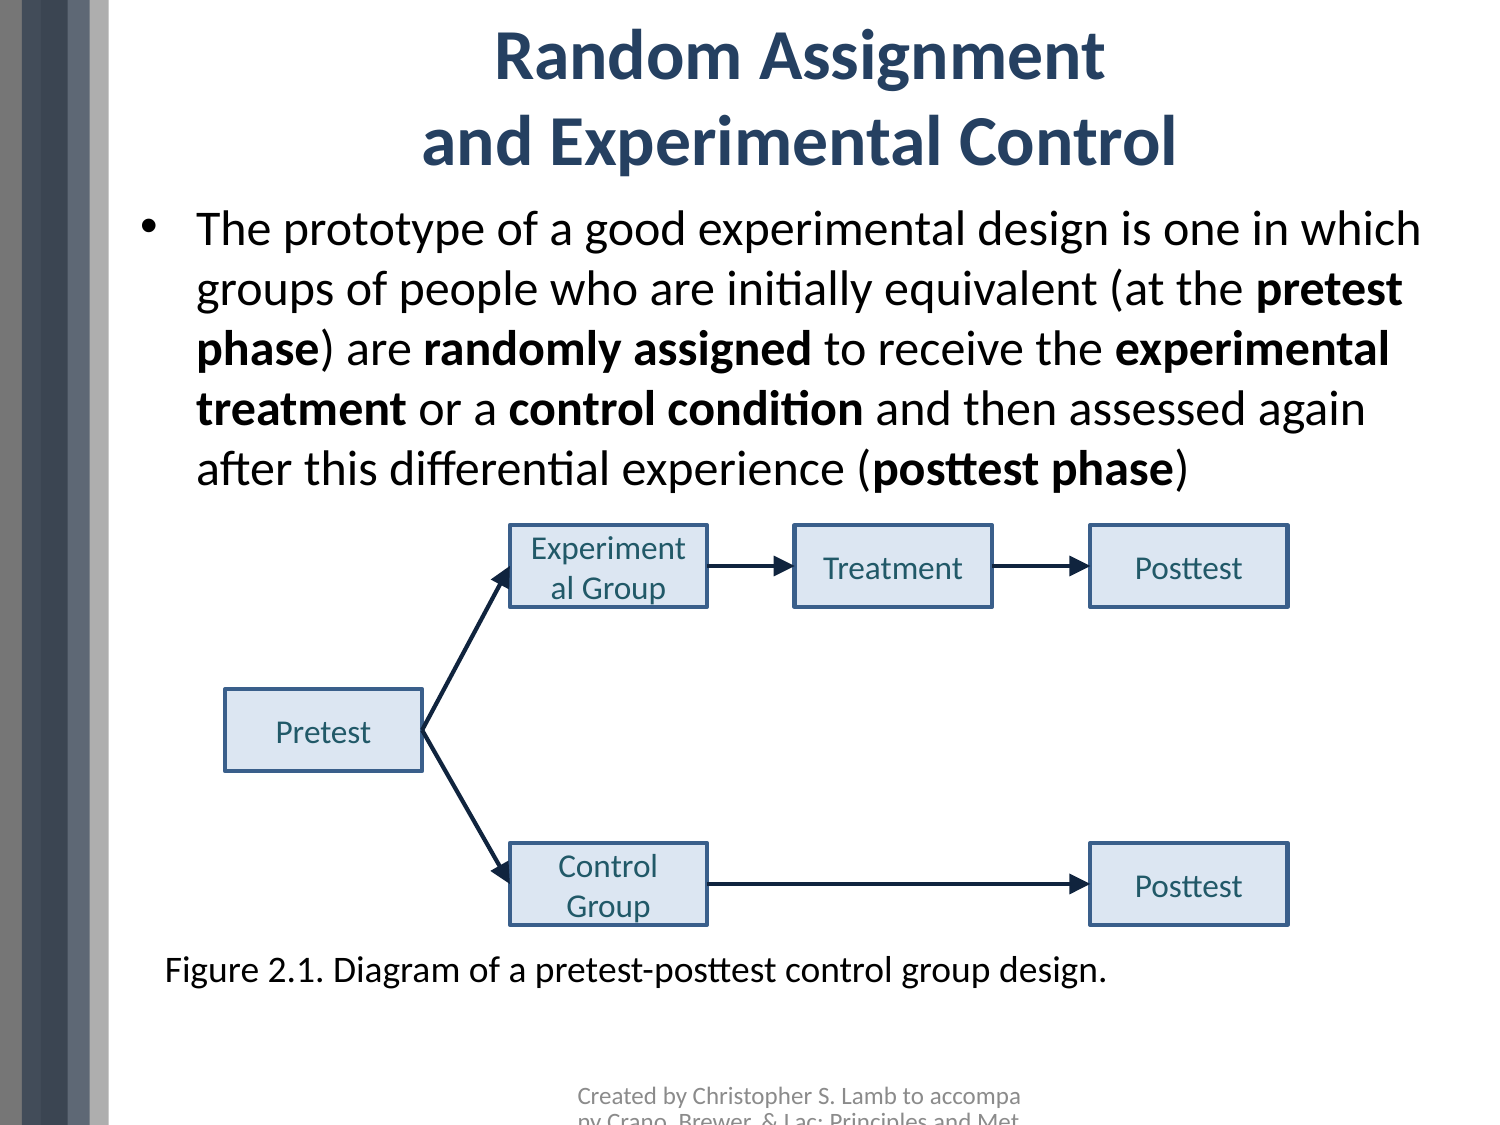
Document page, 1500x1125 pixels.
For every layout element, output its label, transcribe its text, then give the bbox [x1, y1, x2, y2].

text_box Figure 2.1. Diagram of a pretest-posttest control group design. [149, 937, 1363, 998]
footer Created by Christopher S. Lamb to accompany Crano, Brewer, & Lac: Principles and Methods of Social Research, 3rd Edition, 2015, Routledge/Taylor & Francis [562, 1065, 1038, 1125]
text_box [224, 524, 1288, 926]
title Random Assignment and Experimental Control [125, 0, 1475, 187]
list The prototype of a good experimental design is one in which groups of people who are initially equivalent (at the pretest phase) are randomly assigned to receive the experimental treatment or a control condition and then assessed again after this differential experience (posttest phase) [125, 187, 1475, 1063]
